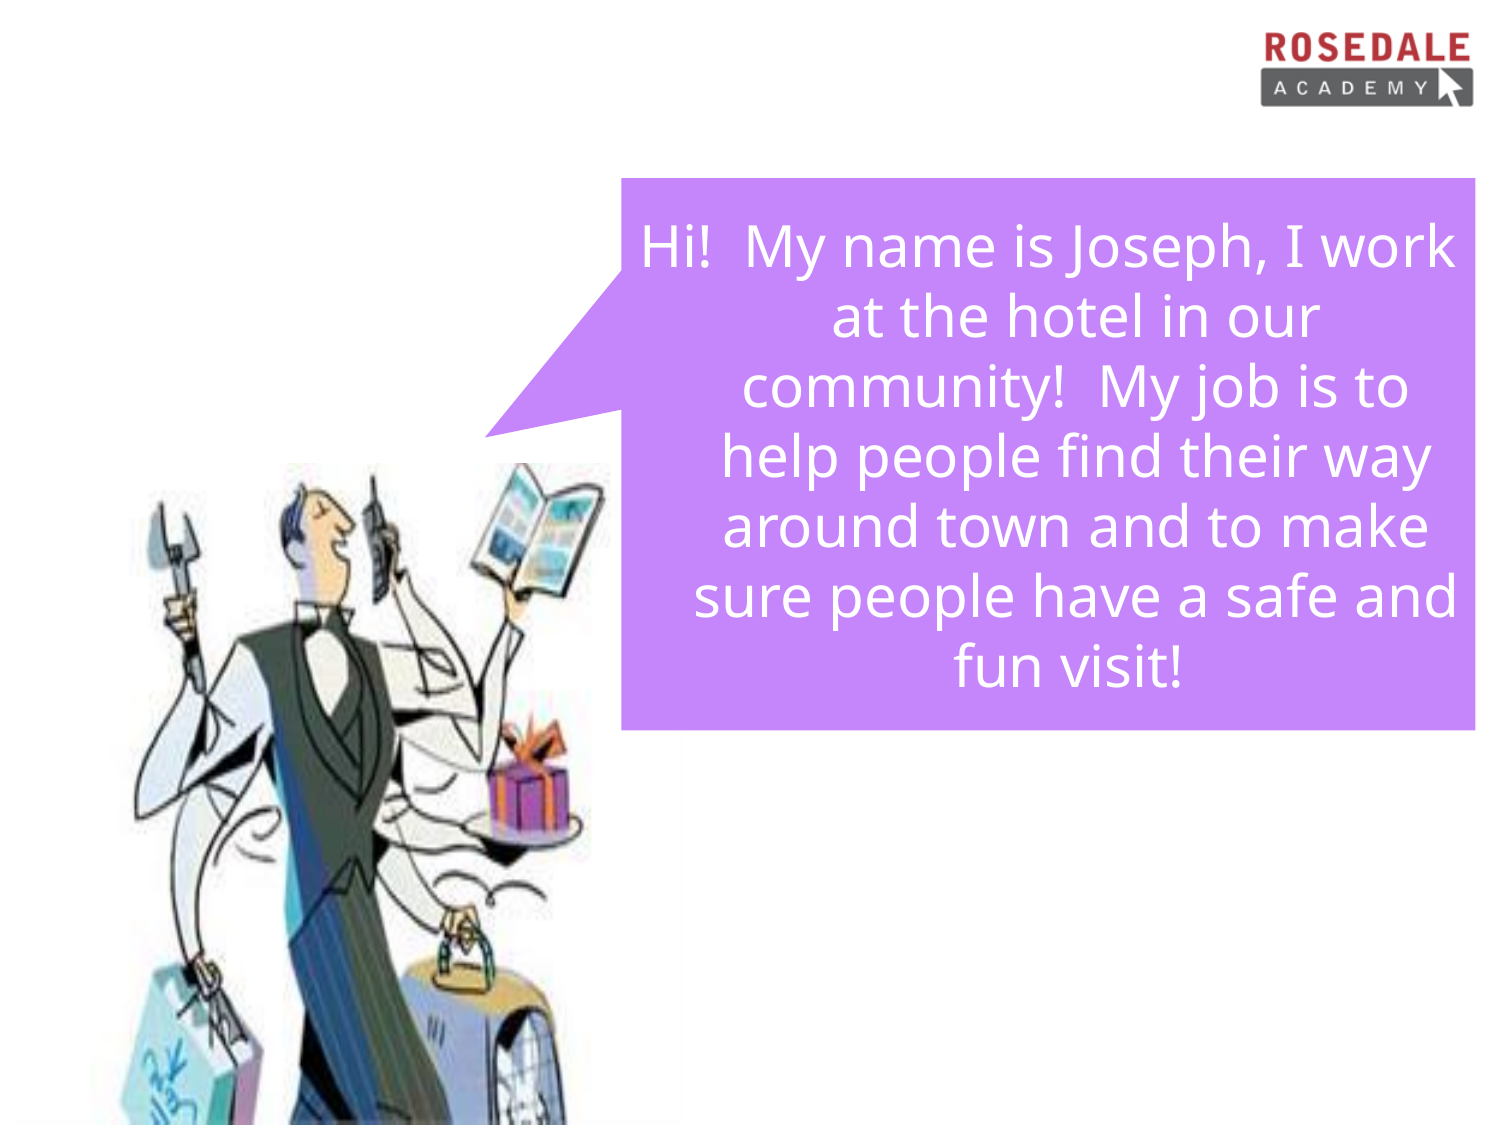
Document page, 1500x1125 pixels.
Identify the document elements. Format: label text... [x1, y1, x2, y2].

picture [1258, 31, 1475, 108]
text_box Hi! My name is Joseph, I work at the hotel in our community! My job is to help people find their way around town and to make sure people have a safe and fun visit! [484, 178, 1476, 731]
picture [15, 463, 683, 1125]
